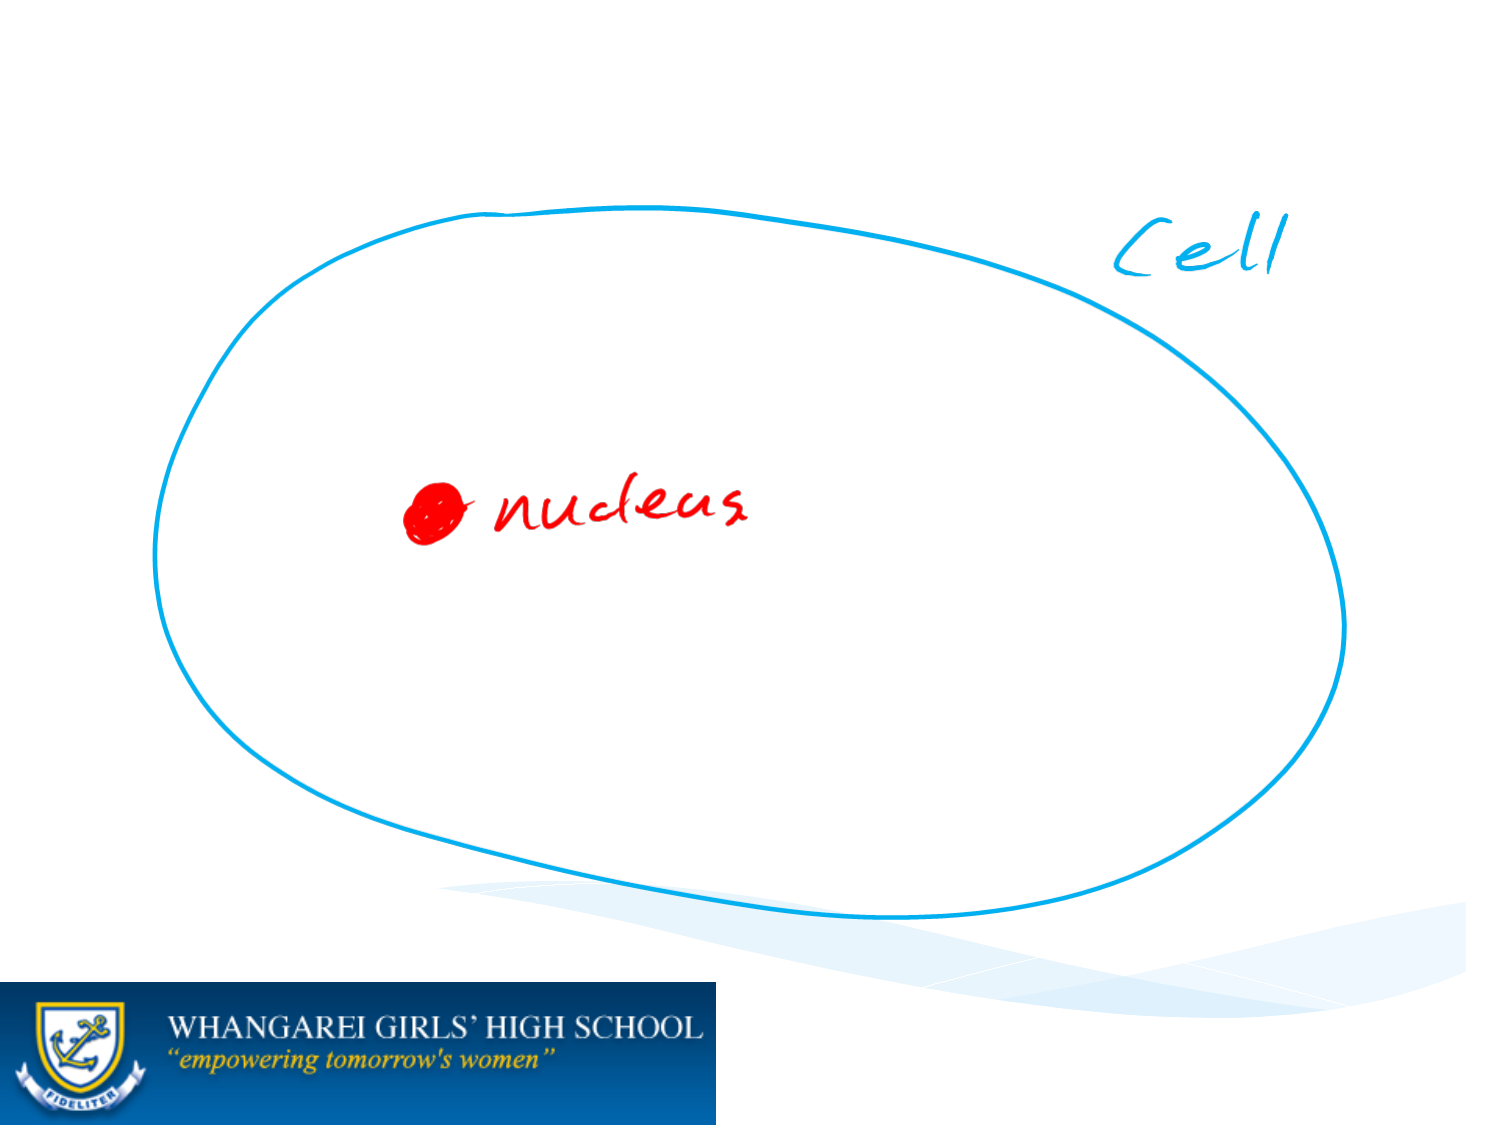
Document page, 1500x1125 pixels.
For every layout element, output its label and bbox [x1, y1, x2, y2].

picture [0, 982, 716, 1125]
picture [146, 198, 1354, 927]
